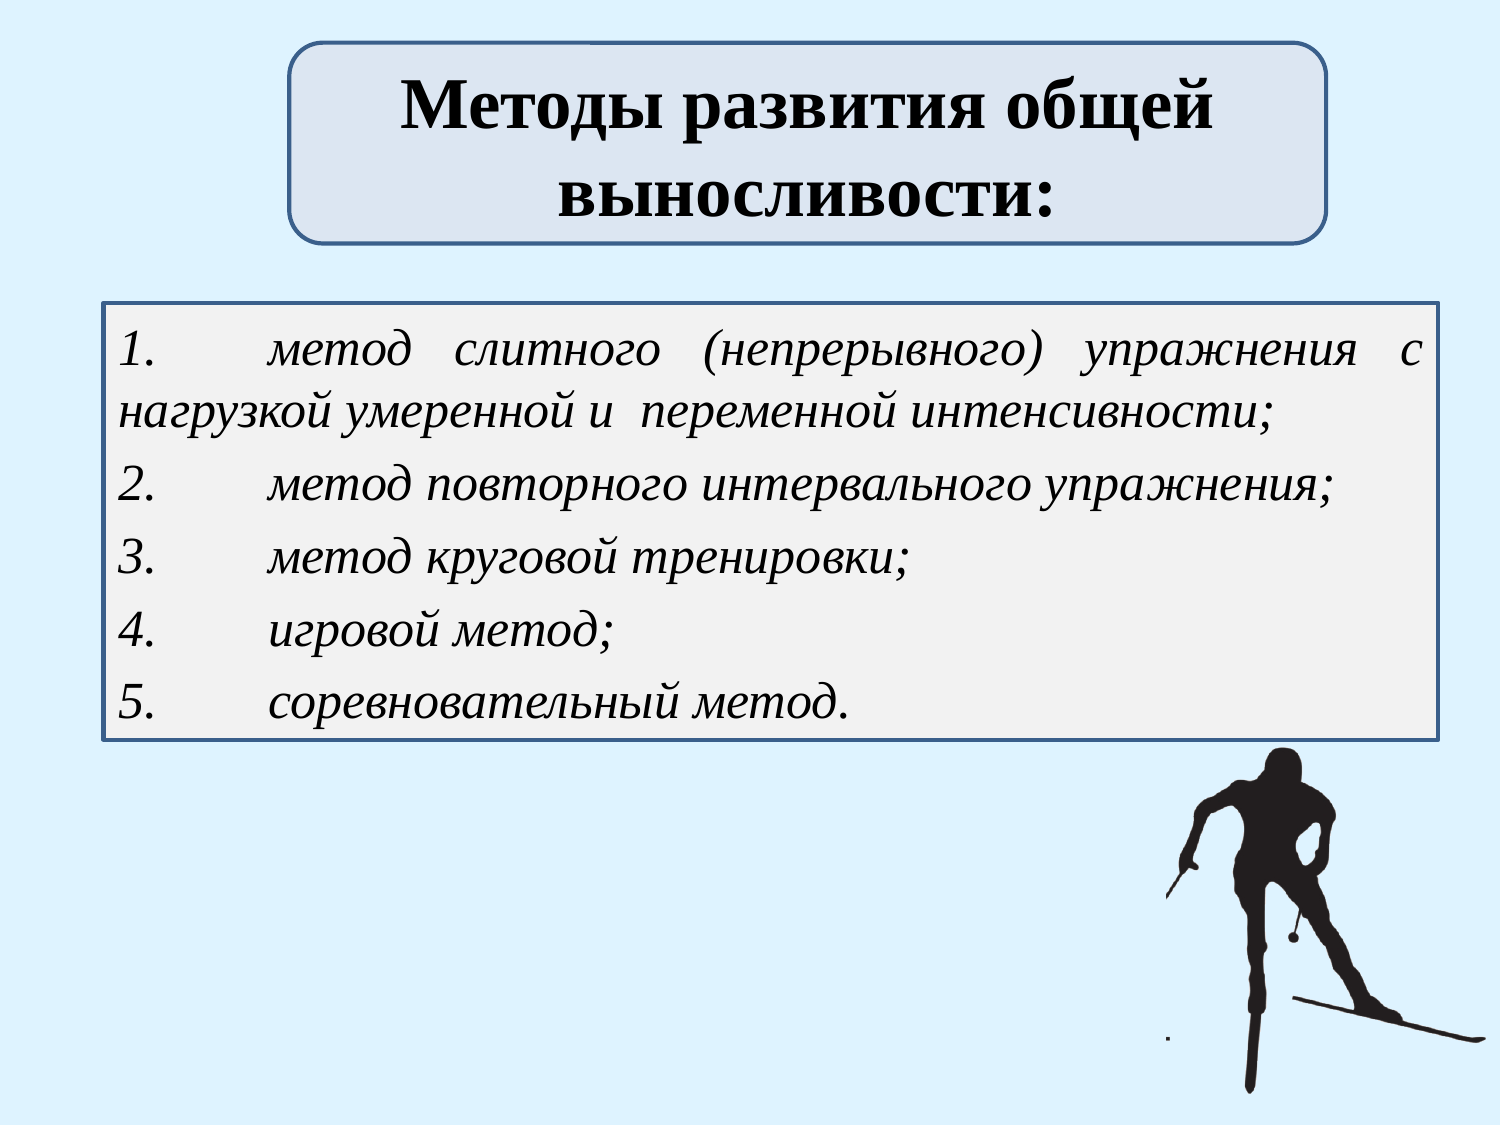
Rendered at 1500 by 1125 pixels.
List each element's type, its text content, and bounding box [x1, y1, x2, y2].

picture [1009, 715, 1500, 1125]
text_box 1. метод слитного (непрерывного) упражнения с нагрузкой умеренной и переменной интенсивности; 2. метод повторного интервального упражнения; 3. метод круговой тренировки; 4. игровой метод; 5. соревновательный метод. [101, 301, 1440, 742]
text_box Методы развития общей выносливости: [287, 40, 1329, 246]
